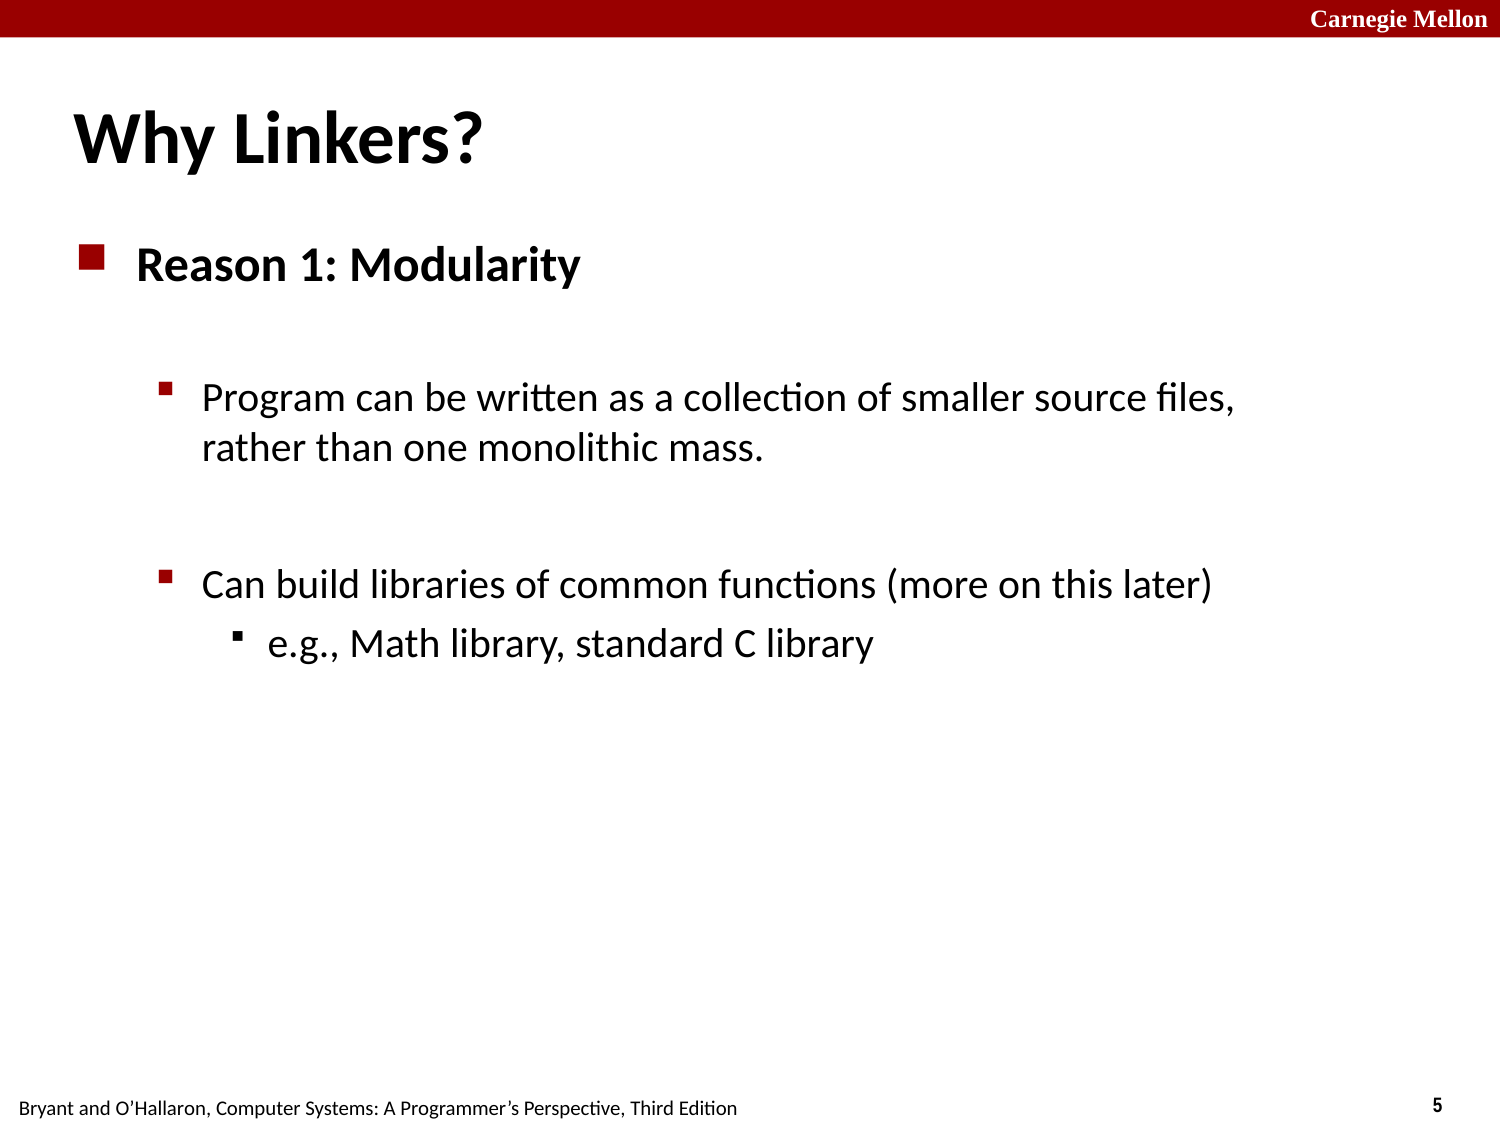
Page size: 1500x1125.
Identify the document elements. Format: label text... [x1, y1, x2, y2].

title Why Linkers? [58, 71, 1305, 197]
list Reason 1: Modularity Program can be written as a collection of smaller source files, rather than one monolithic mass. Can build libraries of common functions (more on this later) e.g., Math library, standard C library [64, 223, 1361, 1040]
